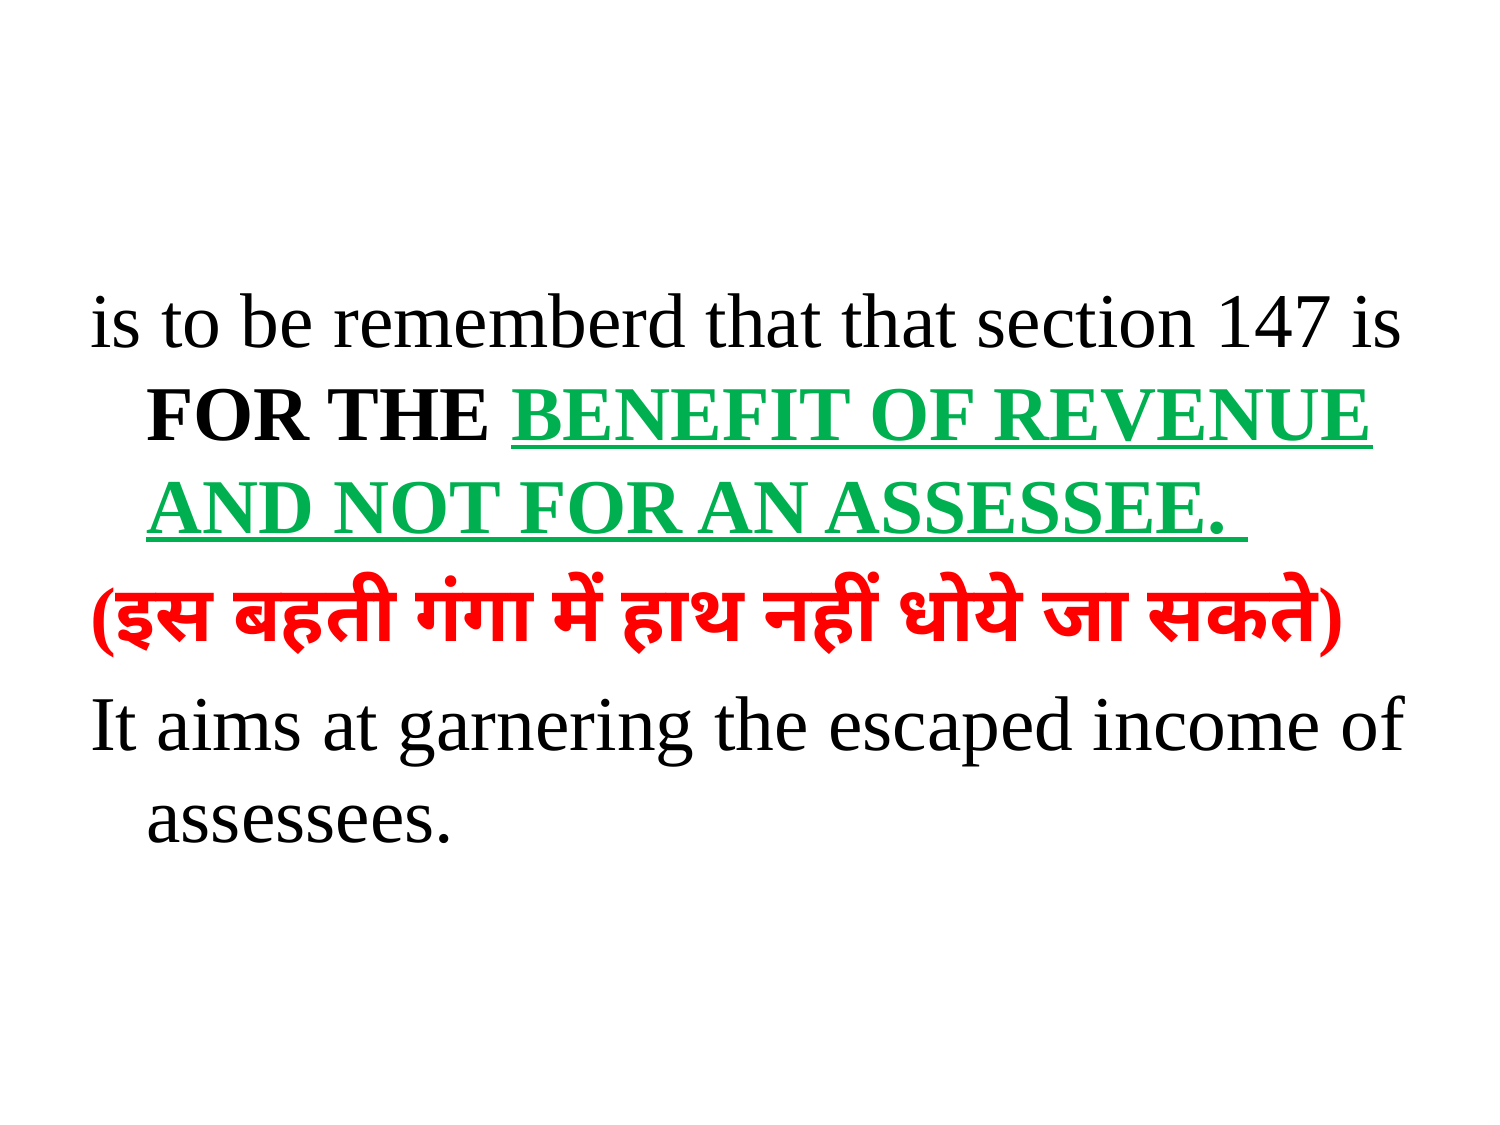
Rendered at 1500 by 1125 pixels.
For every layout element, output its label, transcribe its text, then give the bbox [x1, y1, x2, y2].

list is to be rememberd that that section 147 is FOR THE BENEFIT OF REVENUE AND NOT FOR AN ASSESSEE. (इस बहती गंगा में हाथ नहीं धोये जा सकते) It aims at garnering the escaped income of assessees. [75, 262, 1425, 1005]
